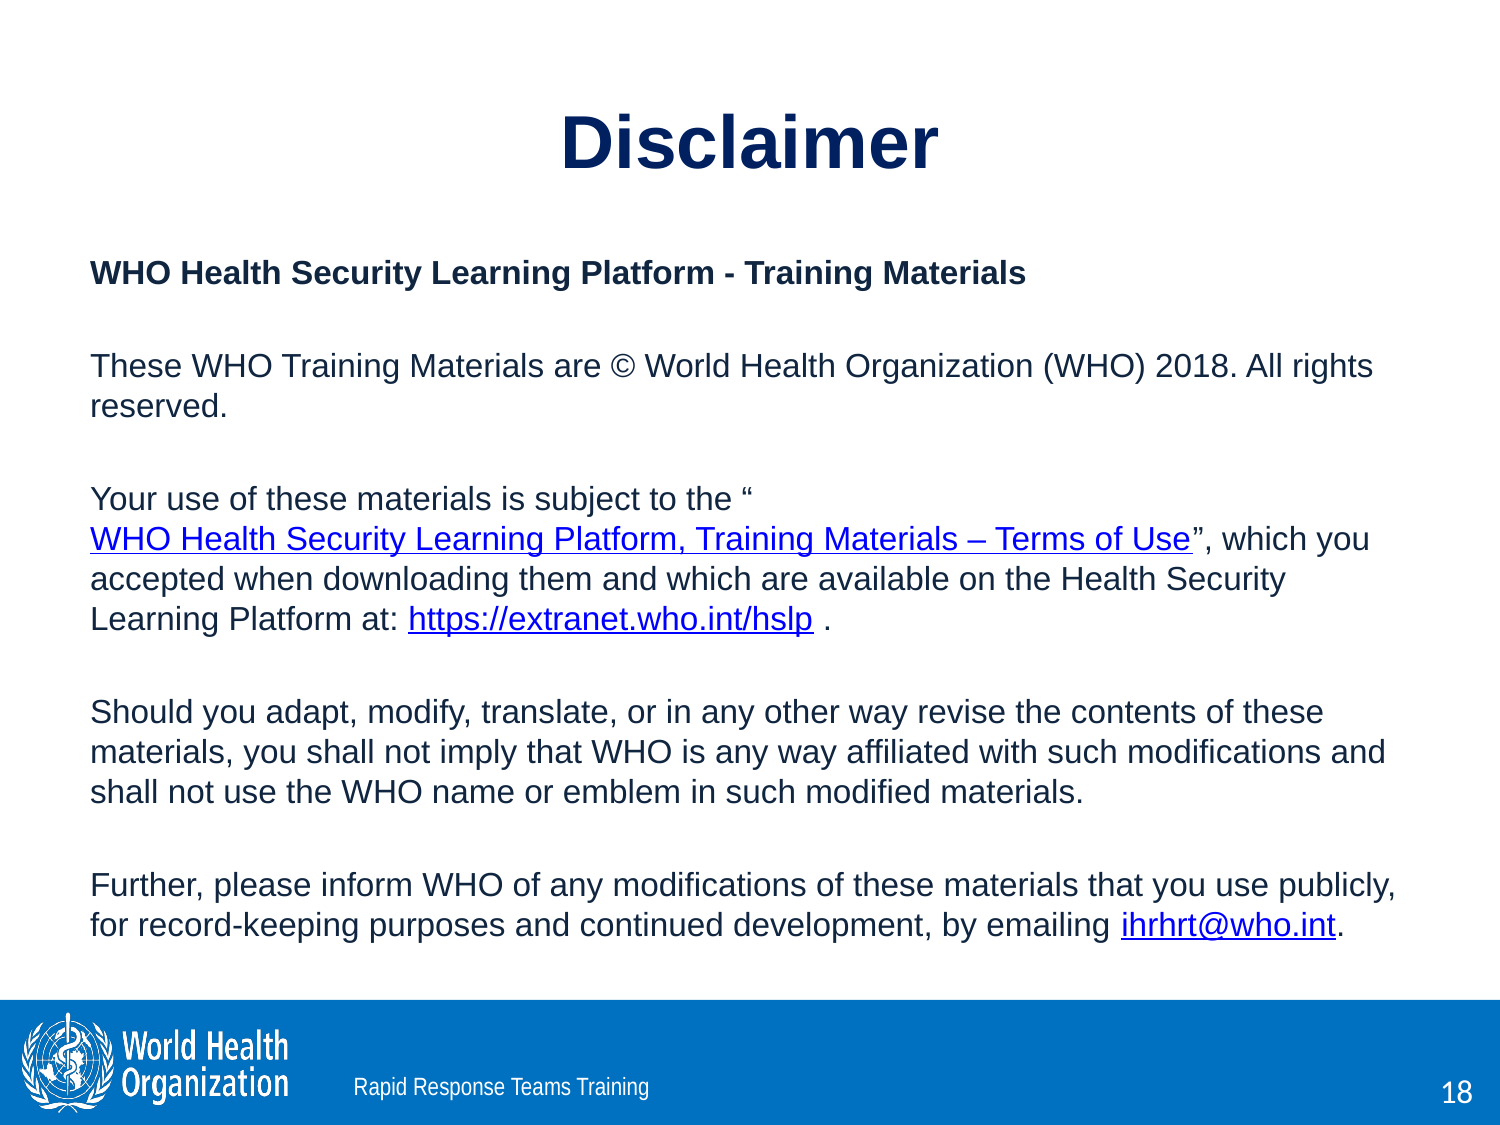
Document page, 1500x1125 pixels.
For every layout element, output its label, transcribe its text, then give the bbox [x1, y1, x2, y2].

title Disclaimer [75, 45, 1425, 233]
picture [21, 1012, 288, 1113]
list WHO Health Security Learning Platform - Training Materials These WHO Training Materials are © World Health Organization (WHO) 2018. All rights reserved. Your use of these materials is subject to the “WHO Health Security Learning Platform, Training Materials – Terms of Use”, which you accepted when downloading them and which are available on the Health Security Learning Platform at: https://extranet.who.int/hslp . Should you adapt, modify, translate, or in any other way revise the contents of these materials, you shall not imply that WHO is any way affiliated with such modifications and shall not use the WHO name or emblem in such modified materials. Further, please inform WHO of any modifications of these materials that you use publicly, for record-keeping purposes and continued development, by emailing ihrhrt@who.int. [75, 243, 1425, 986]
